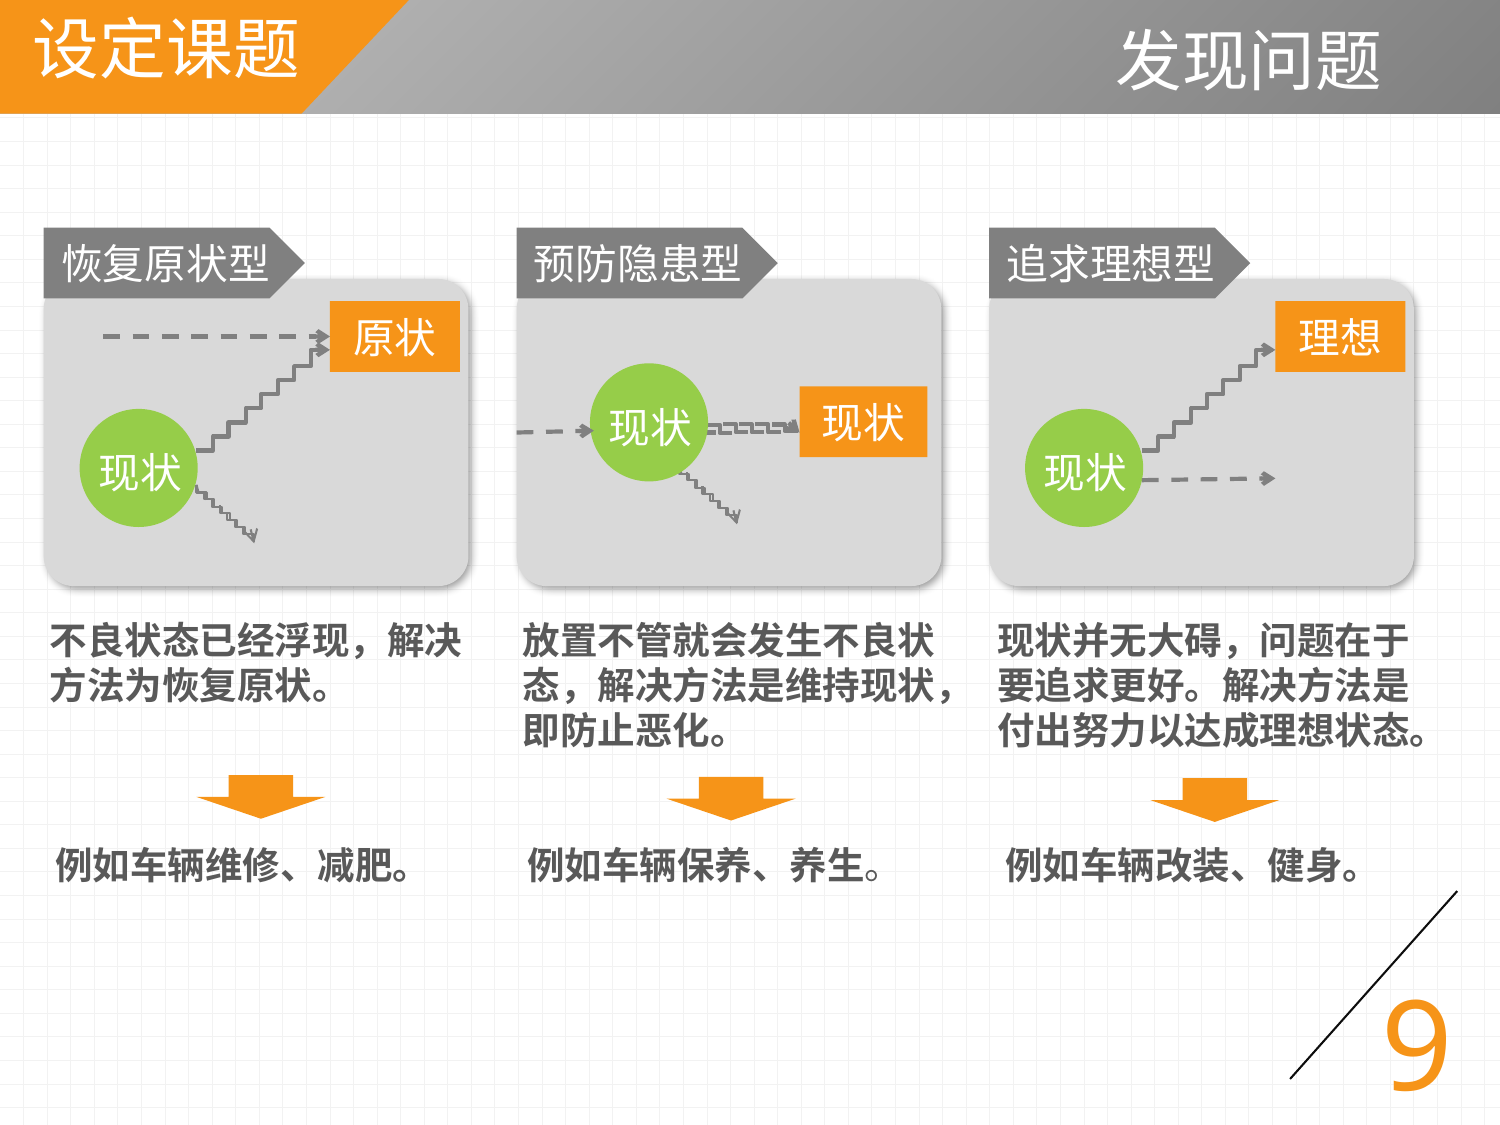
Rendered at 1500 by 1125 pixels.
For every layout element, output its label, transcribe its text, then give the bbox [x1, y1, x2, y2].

text_box 现状并无大碍，问题在于要追求更好。解决方法是付出努力以达成理想状态。 [991, 609, 1438, 805]
text_box 例如车辆保养、养生。 [502, 834, 928, 895]
text_box 例如车辆改装、健身。 [980, 834, 1406, 895]
text_box [514, 276, 944, 589]
text_box 不良状态已经浮现，解决方法为恢复原状。 [43, 609, 469, 715]
text_box 现状 [1029, 439, 1163, 505]
text_box 追求理想型 [987, 225, 1253, 301]
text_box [697, 379, 777, 478]
text_box 设定课题 [18, 0, 562, 95]
text_box [1148, 776, 1282, 824]
text_box 例如车辆维修、减肥。 [34, 834, 452, 895]
text_box 9 [1367, 958, 1473, 1124]
text_box [987, 276, 1417, 589]
text_box 现状 [593, 393, 692, 459]
text_box [194, 772, 328, 821]
text_box [600, 459, 685, 484]
text_box 放置不管就会发生不良状态，解决方法是维持现状，即防止恶化。 [516, 609, 942, 760]
text_box [1022, 441, 1029, 495]
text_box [1158, 333, 1260, 468]
text_box 理想 [1273, 299, 1407, 374]
text_box 预防隐患型 [514, 225, 780, 301]
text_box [687, 459, 729, 532]
title 发现问题 [974, 4, 1500, 114]
text_box [595, 361, 695, 393]
text_box [587, 397, 593, 429]
text_box [664, 774, 798, 823]
text_box [1030, 406, 1138, 439]
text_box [43, 278, 469, 587]
text_box [1035, 505, 1133, 530]
text_box 现状 [798, 384, 929, 459]
text_box 恢复原状型 [41, 225, 307, 279]
